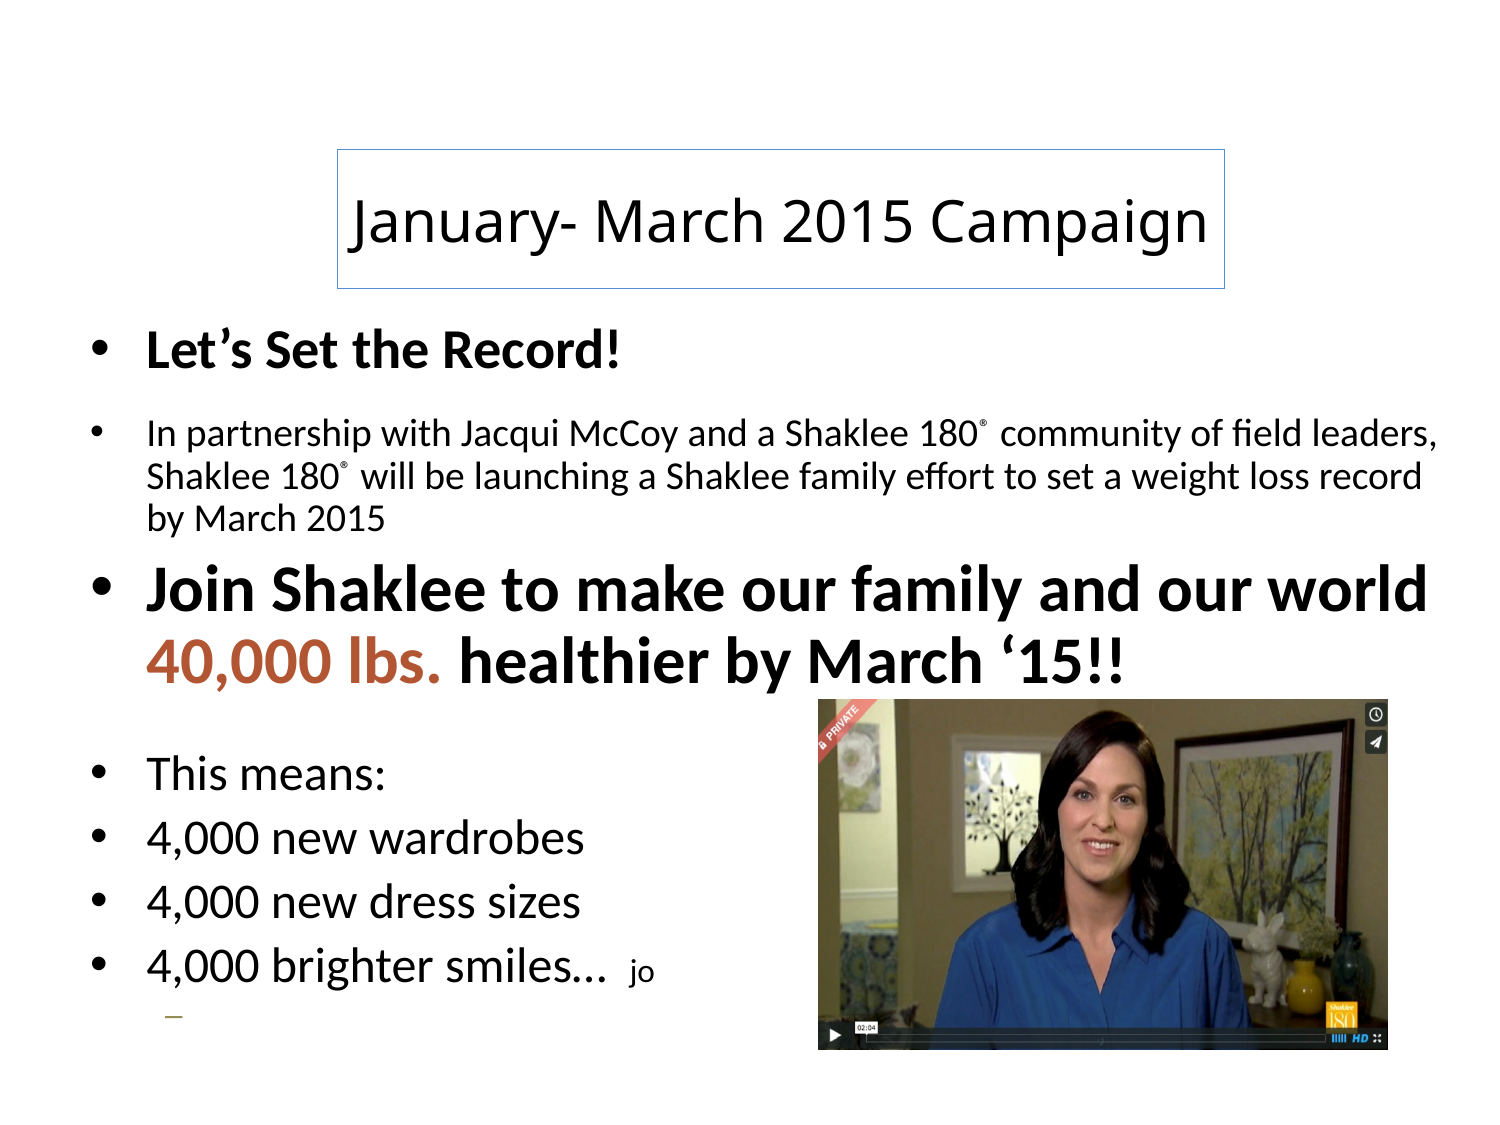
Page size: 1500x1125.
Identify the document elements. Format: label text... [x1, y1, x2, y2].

title January- March 2015 Campaign [337, 149, 1225, 289]
list Let’s Set the Record! In partnership with Jacqui McCoy and a Shaklee 180® community of field leaders, Shaklee 180® will be launching a Shaklee family effort to set a weight loss record by March 2015 Join Shaklee to make our family and our world 40,000 lbs. healthier by March ‘15!! This means: 4,000 new wardrobes 4,000 new dress sizes 4,000 brighter smiles… jo [75, 312, 1461, 1075]
picture [817, 699, 1388, 1051]
